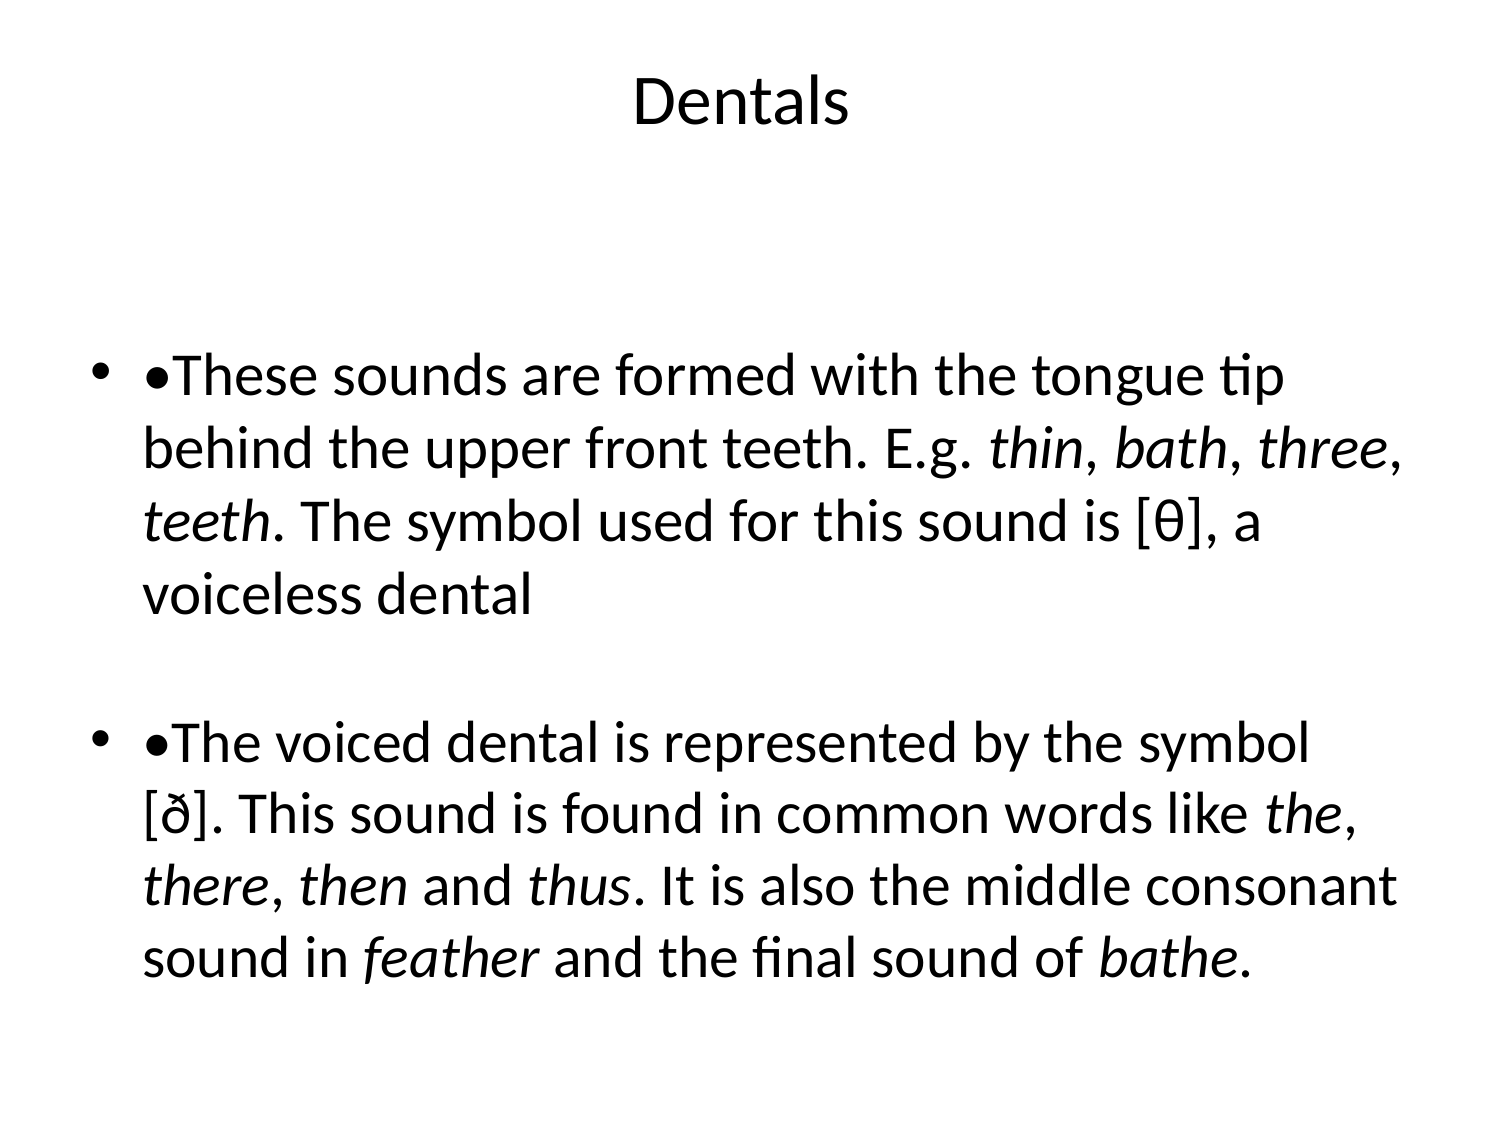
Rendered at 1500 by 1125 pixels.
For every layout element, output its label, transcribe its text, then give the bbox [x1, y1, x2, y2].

list •These sounds are formed with the tongue tip behind the upper front teeth. E.g. thin, bath, three, teeth. The symbol used for this sound is [θ], a voiceless dental •The voiced dental is represented by the symbol [ð]. This sound is found in common words like the, there, then and thus. It is also the middle consonant sound in feather and the final sound of bathe. [75, 262, 1425, 1075]
title Dentals [75, 45, 1425, 233]
